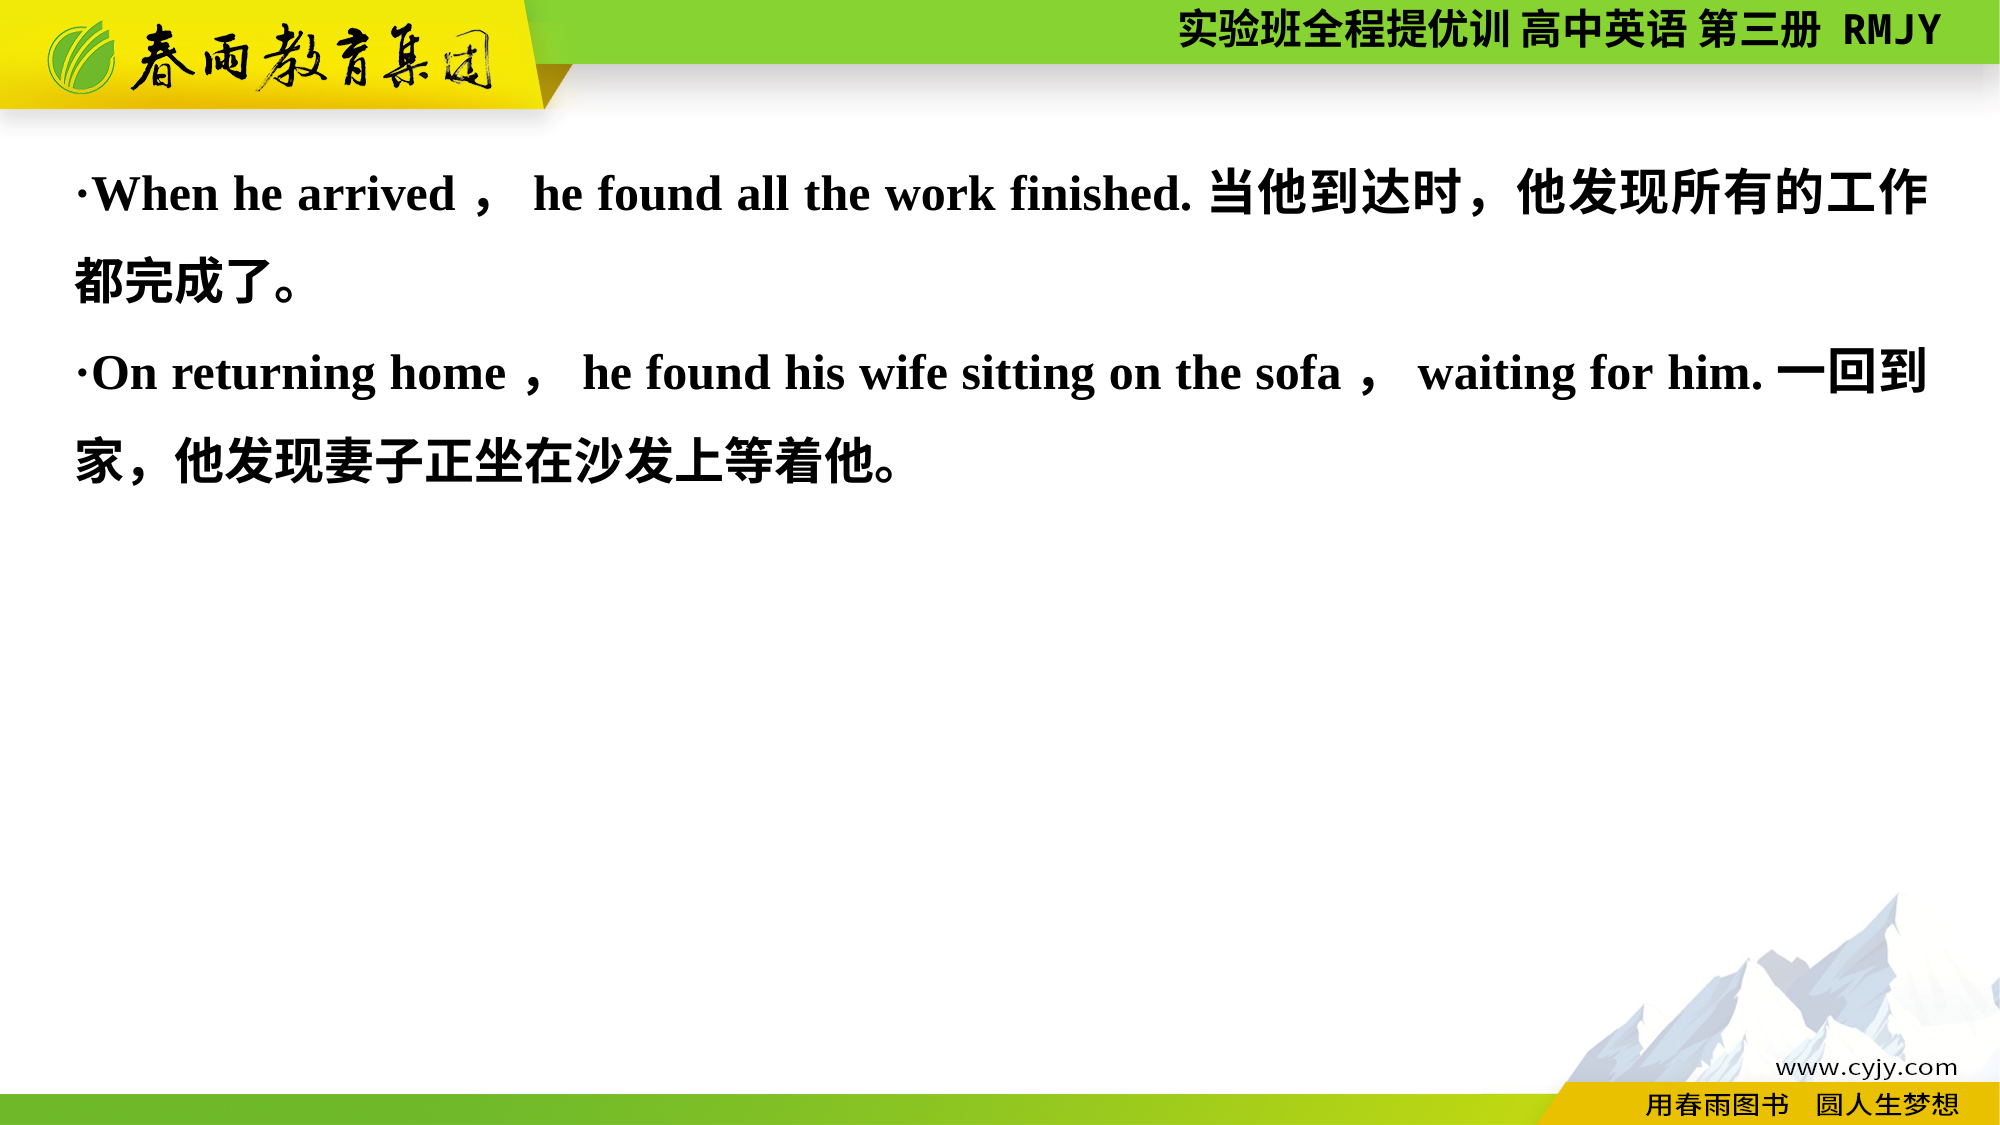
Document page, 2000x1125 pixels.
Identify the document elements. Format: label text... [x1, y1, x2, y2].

list ·When he arrived，he found all the work finished.当他到达时，他发现所有的工作都完成了。 ·On returning home，he found his wife sitting on the sofa，waiting for him.一回到家，他发现妻子正坐在沙发上等着他。 [59, 122, 1944, 490]
picture [0, 0, 2000, 1125]
